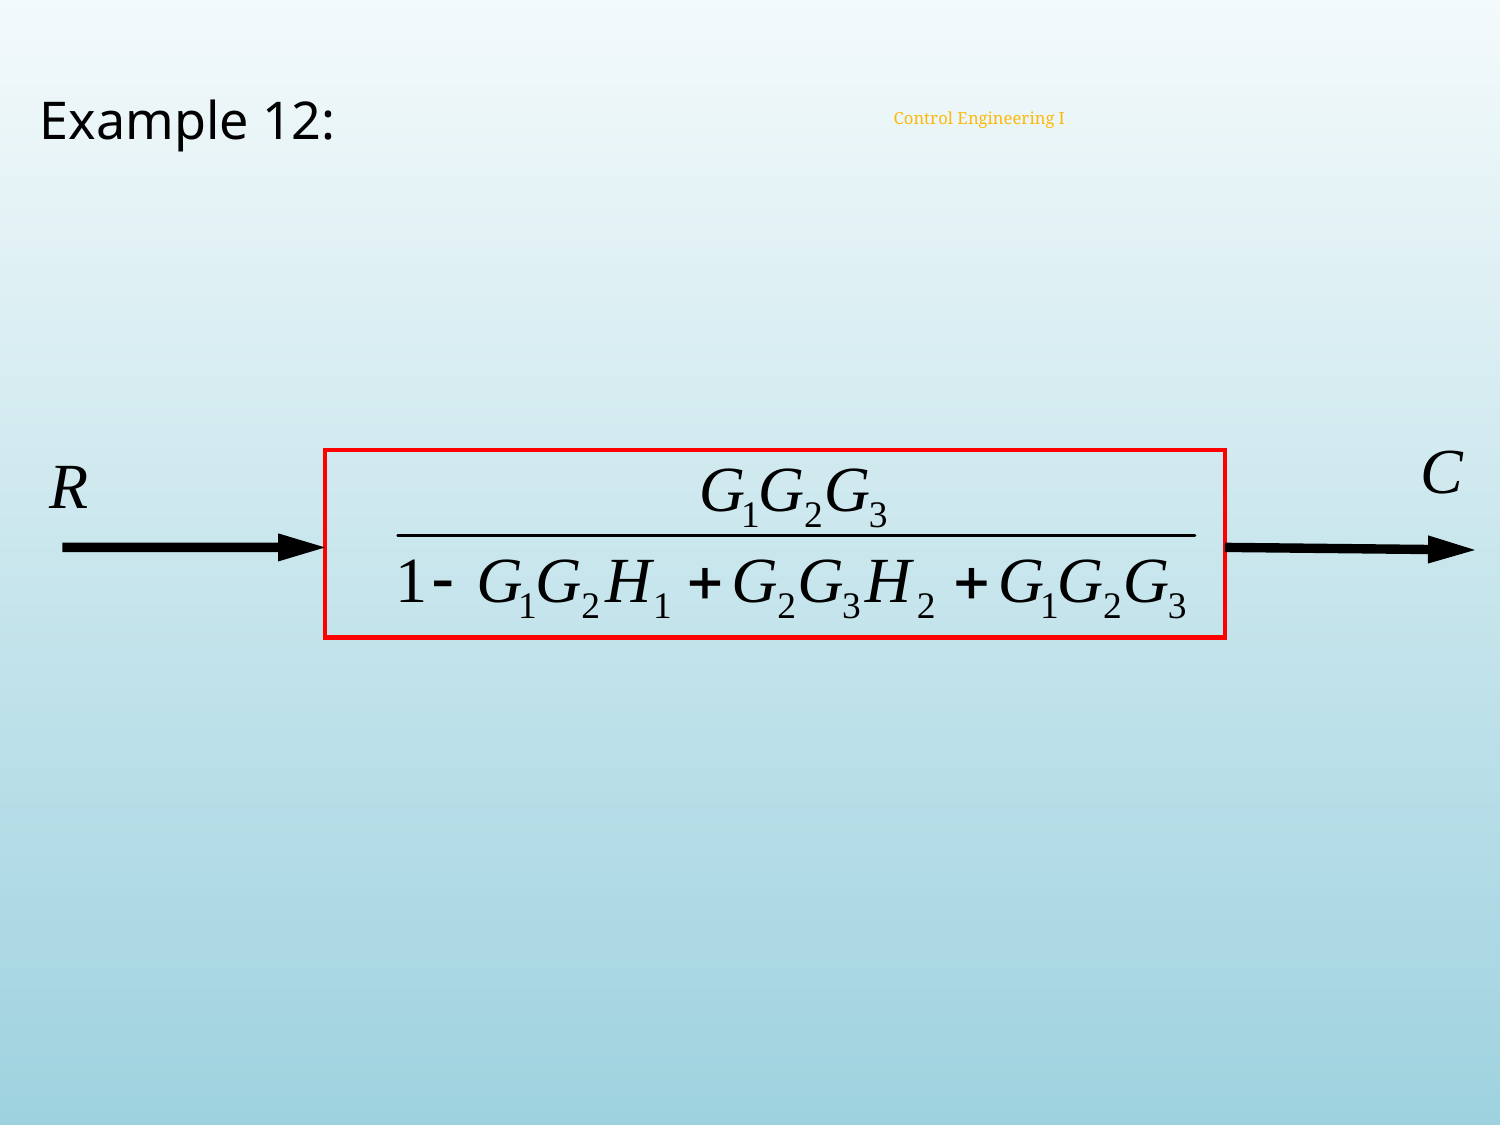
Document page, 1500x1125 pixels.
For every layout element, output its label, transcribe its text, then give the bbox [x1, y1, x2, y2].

text_box [1224, 543, 1475, 556]
title Example 12: [24, 24, 1475, 213]
text_box [324, 450, 383, 638]
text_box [37, 449, 102, 520]
footer Control Engineering I [862, 100, 1080, 176]
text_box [386, 449, 1211, 633]
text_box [1412, 434, 1477, 511]
text_box [1213, 450, 1225, 638]
text_box [62, 541, 325, 554]
